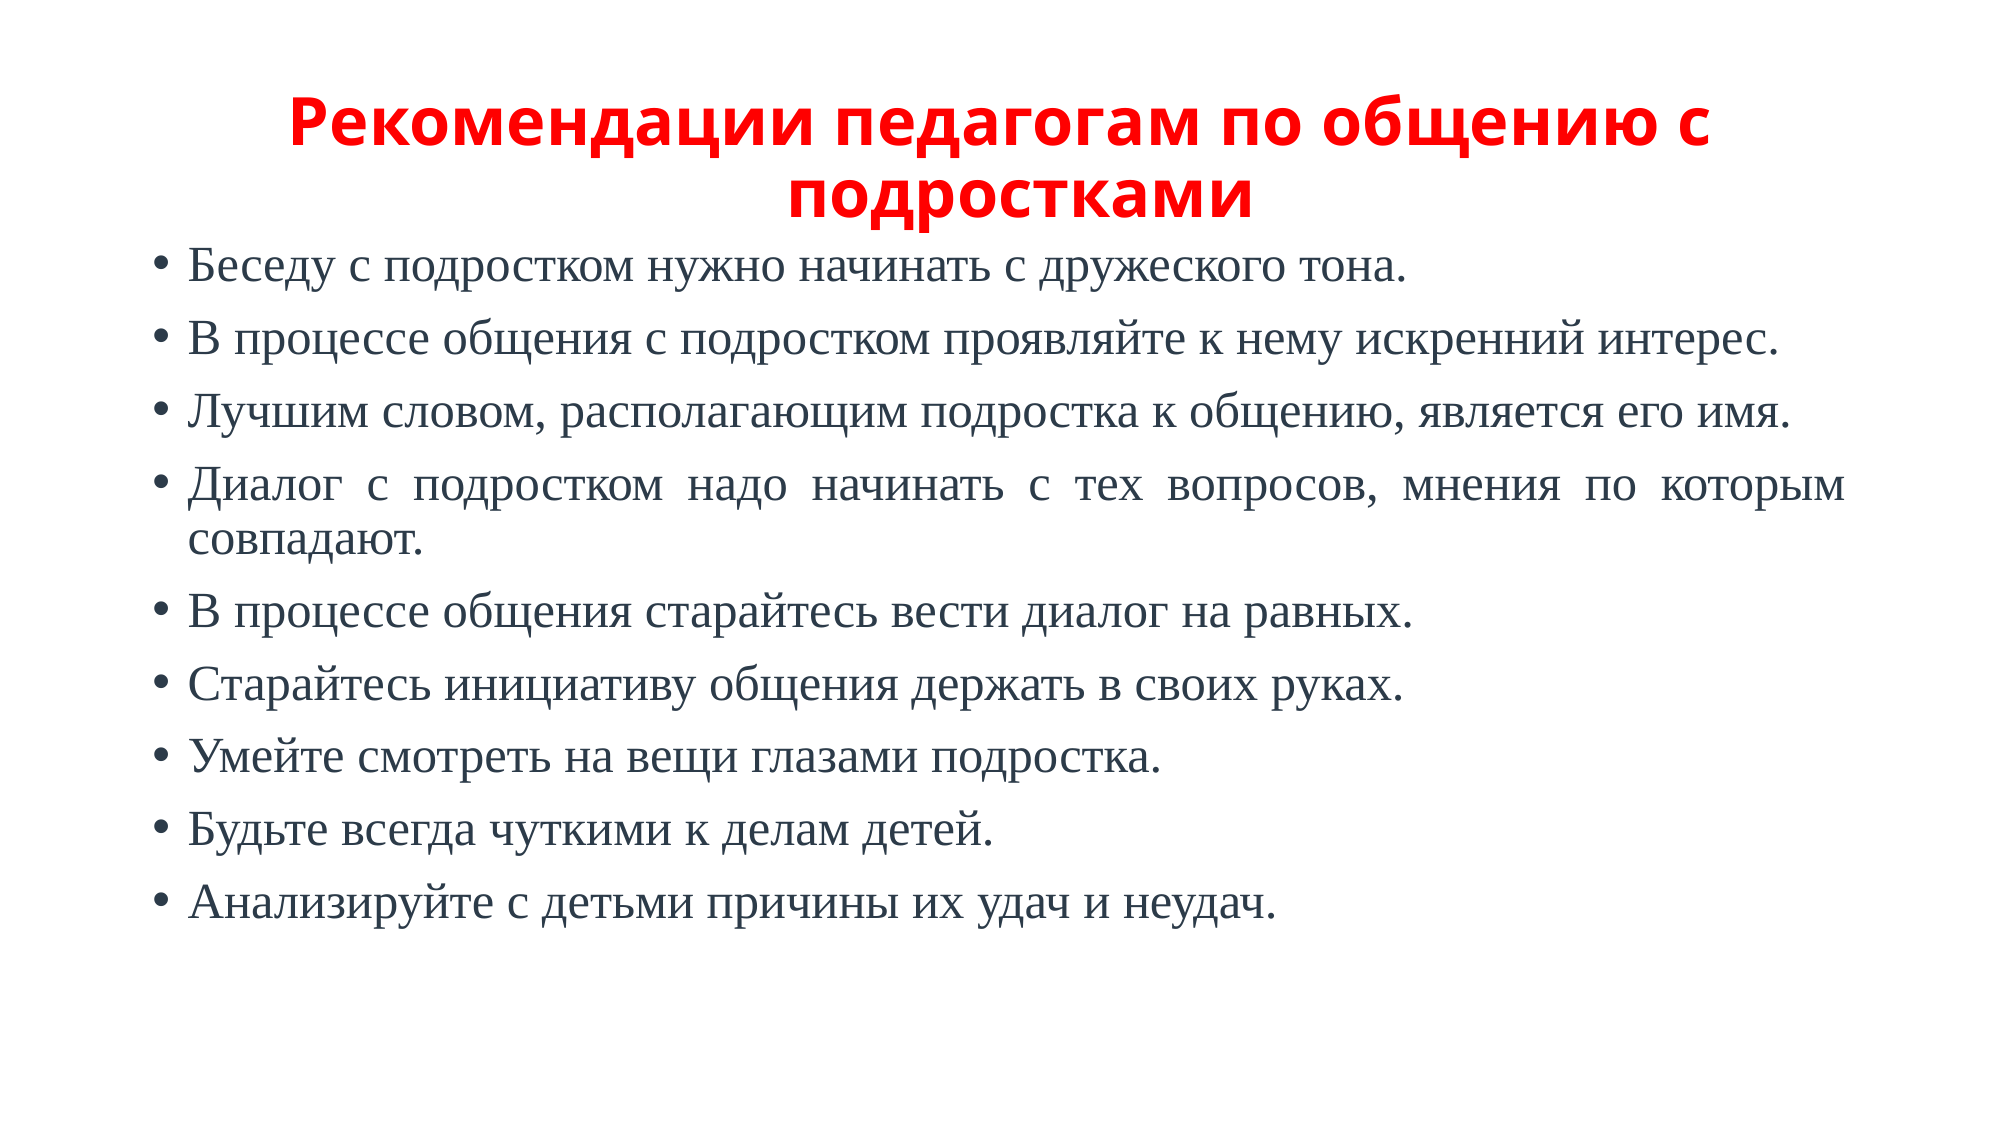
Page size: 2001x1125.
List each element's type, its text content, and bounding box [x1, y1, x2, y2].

list Беседу с подростком нужно начинать с дружеского тона. В процессе общения с подростком проявляйте к нему искренний интерес. Лучшим словом, располагающим подростка к общению, является его имя. Диалог с подростком надо начинать с тех вопросов, мнения по которым совпадают. В процессе общения старайтесь вести диалог на равных. Старайтесь инициативу общения держать в своих руках. Умейте смотреть на вещи глазами подростка. Будьте всегда чуткими к делам детей. Анализируйте с детьми причины их удач и неудач. [137, 230, 1863, 1014]
title Рекомендации педагогам по общению с подростками [137, 59, 1863, 230]
